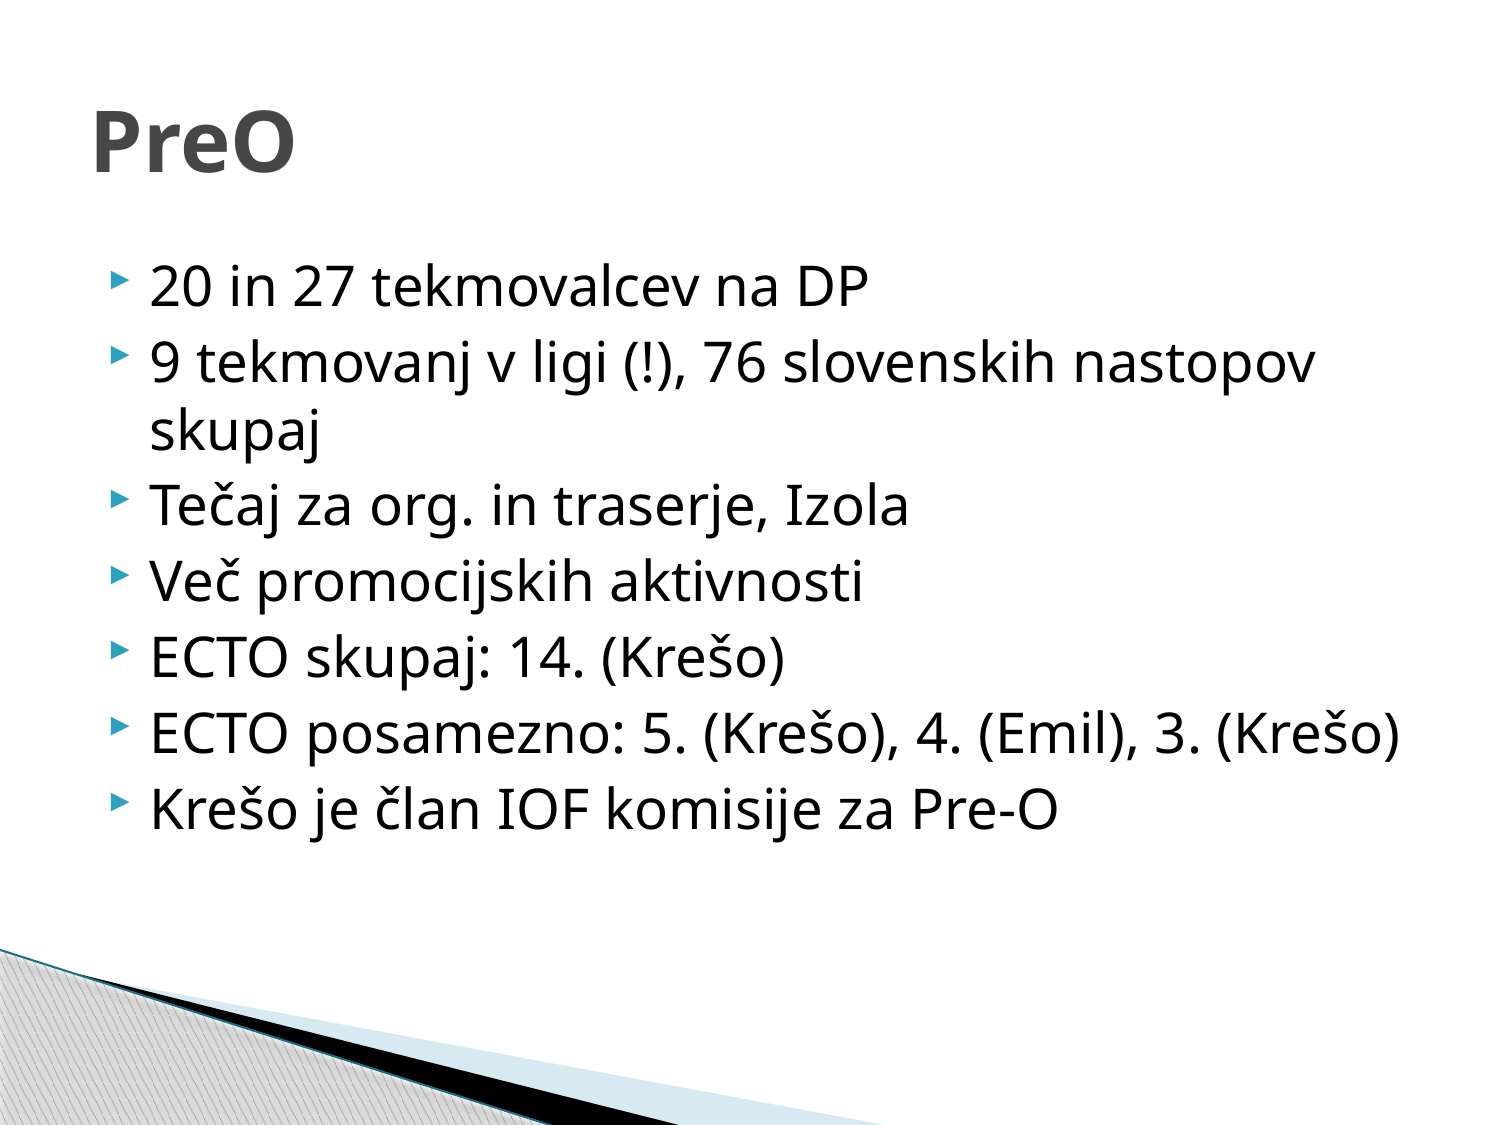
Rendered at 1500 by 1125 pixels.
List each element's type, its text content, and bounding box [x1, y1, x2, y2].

list 20 in 27 tekmovalcev na DP 9 tekmovanj v ligi (!), 76 slovenskih nastopov skupaj Tečaj za org. in traserje, Izola Več promocijskih aktivnosti ECTO skupaj: 14. (Krešo) ECTO posamezno: 5. (Krešo), 4. (Emil), 3. (Krešo) Krešo je član IOF komisije za Pre-O [75, 243, 1425, 986]
title PreO [75, 45, 1425, 233]
